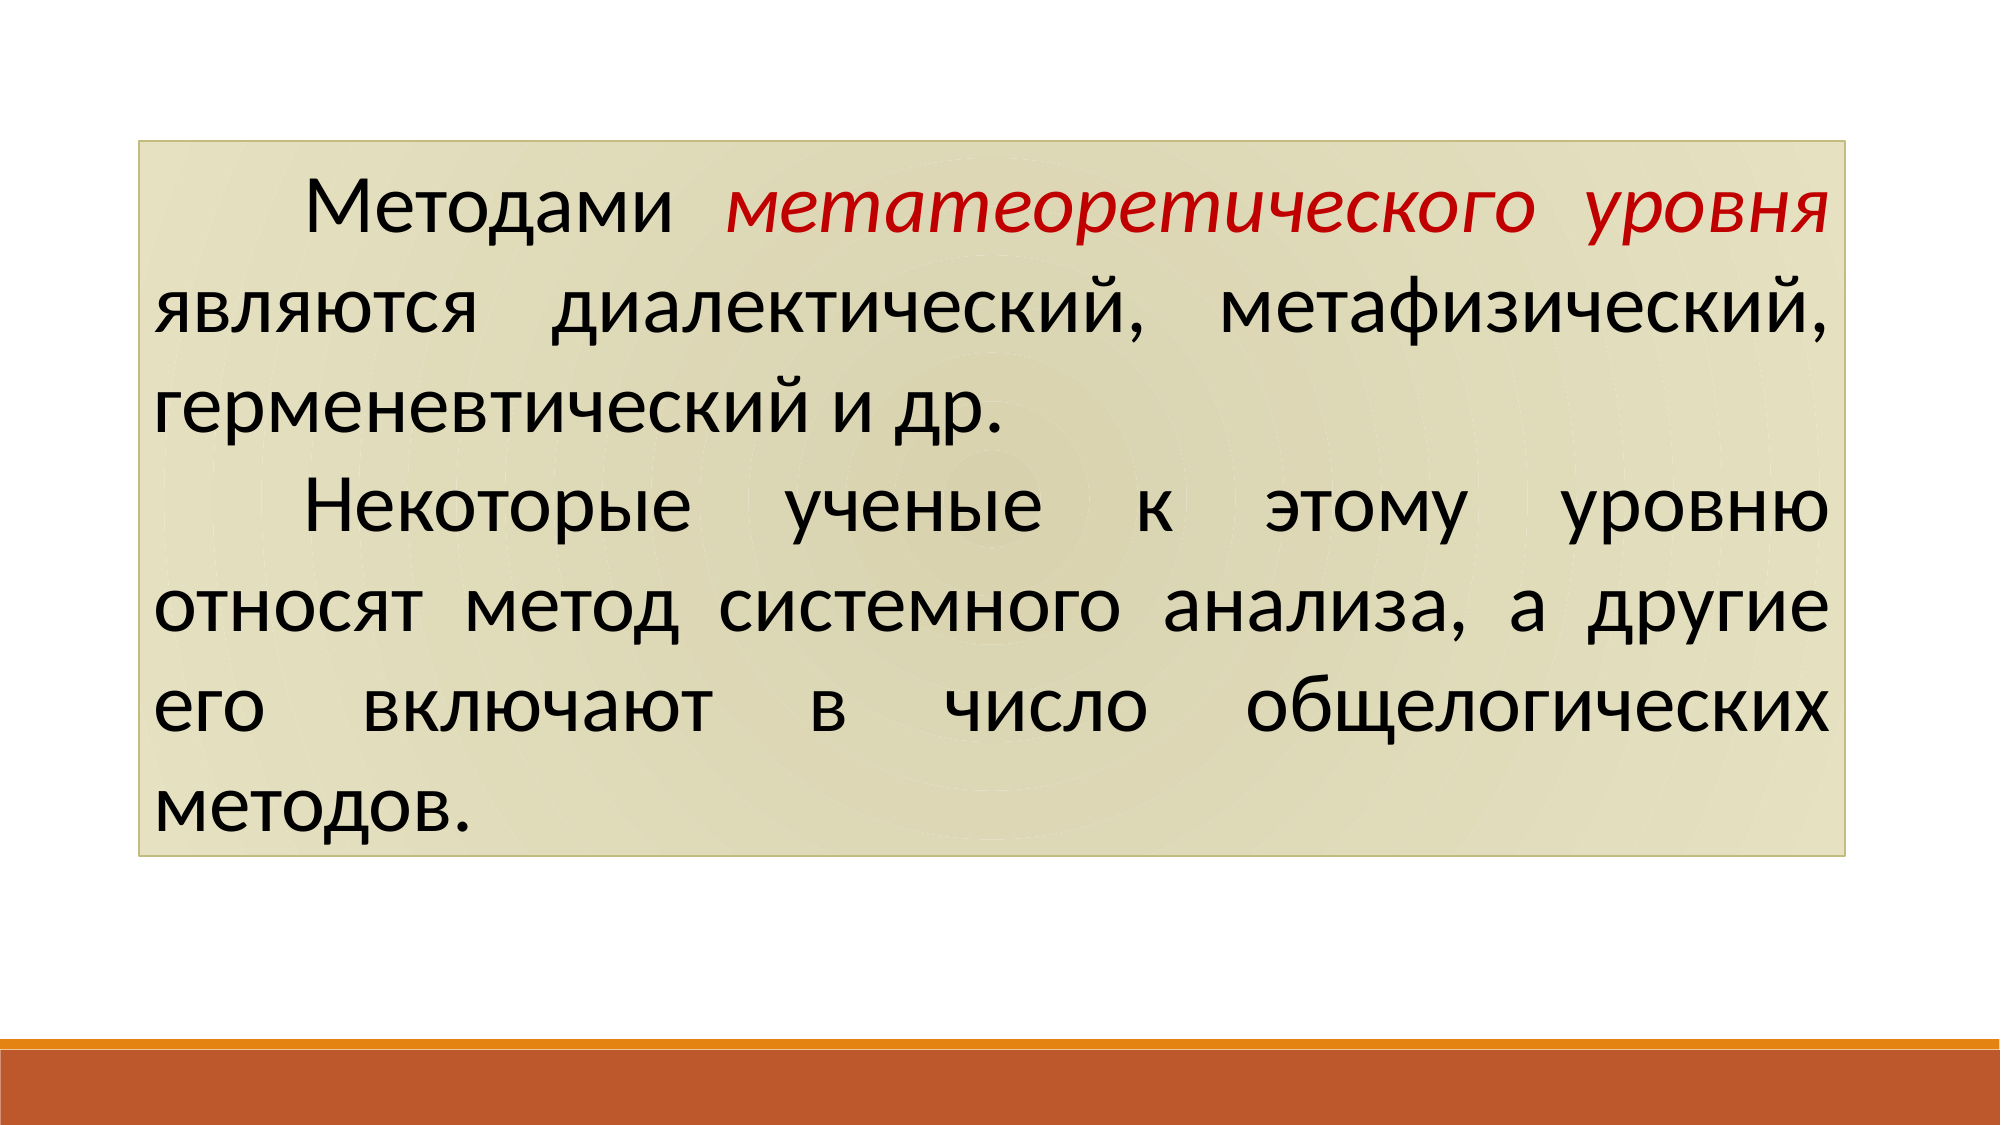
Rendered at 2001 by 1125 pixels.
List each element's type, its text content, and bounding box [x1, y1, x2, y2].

text_box Методами метатеоретического уровня являются диалектический, метафизический, герменевтический и др. Некоторые ученые к этому уровню относят метод системного анализа, а другие его включают в число общелогических методов. [138, 140, 1846, 857]
